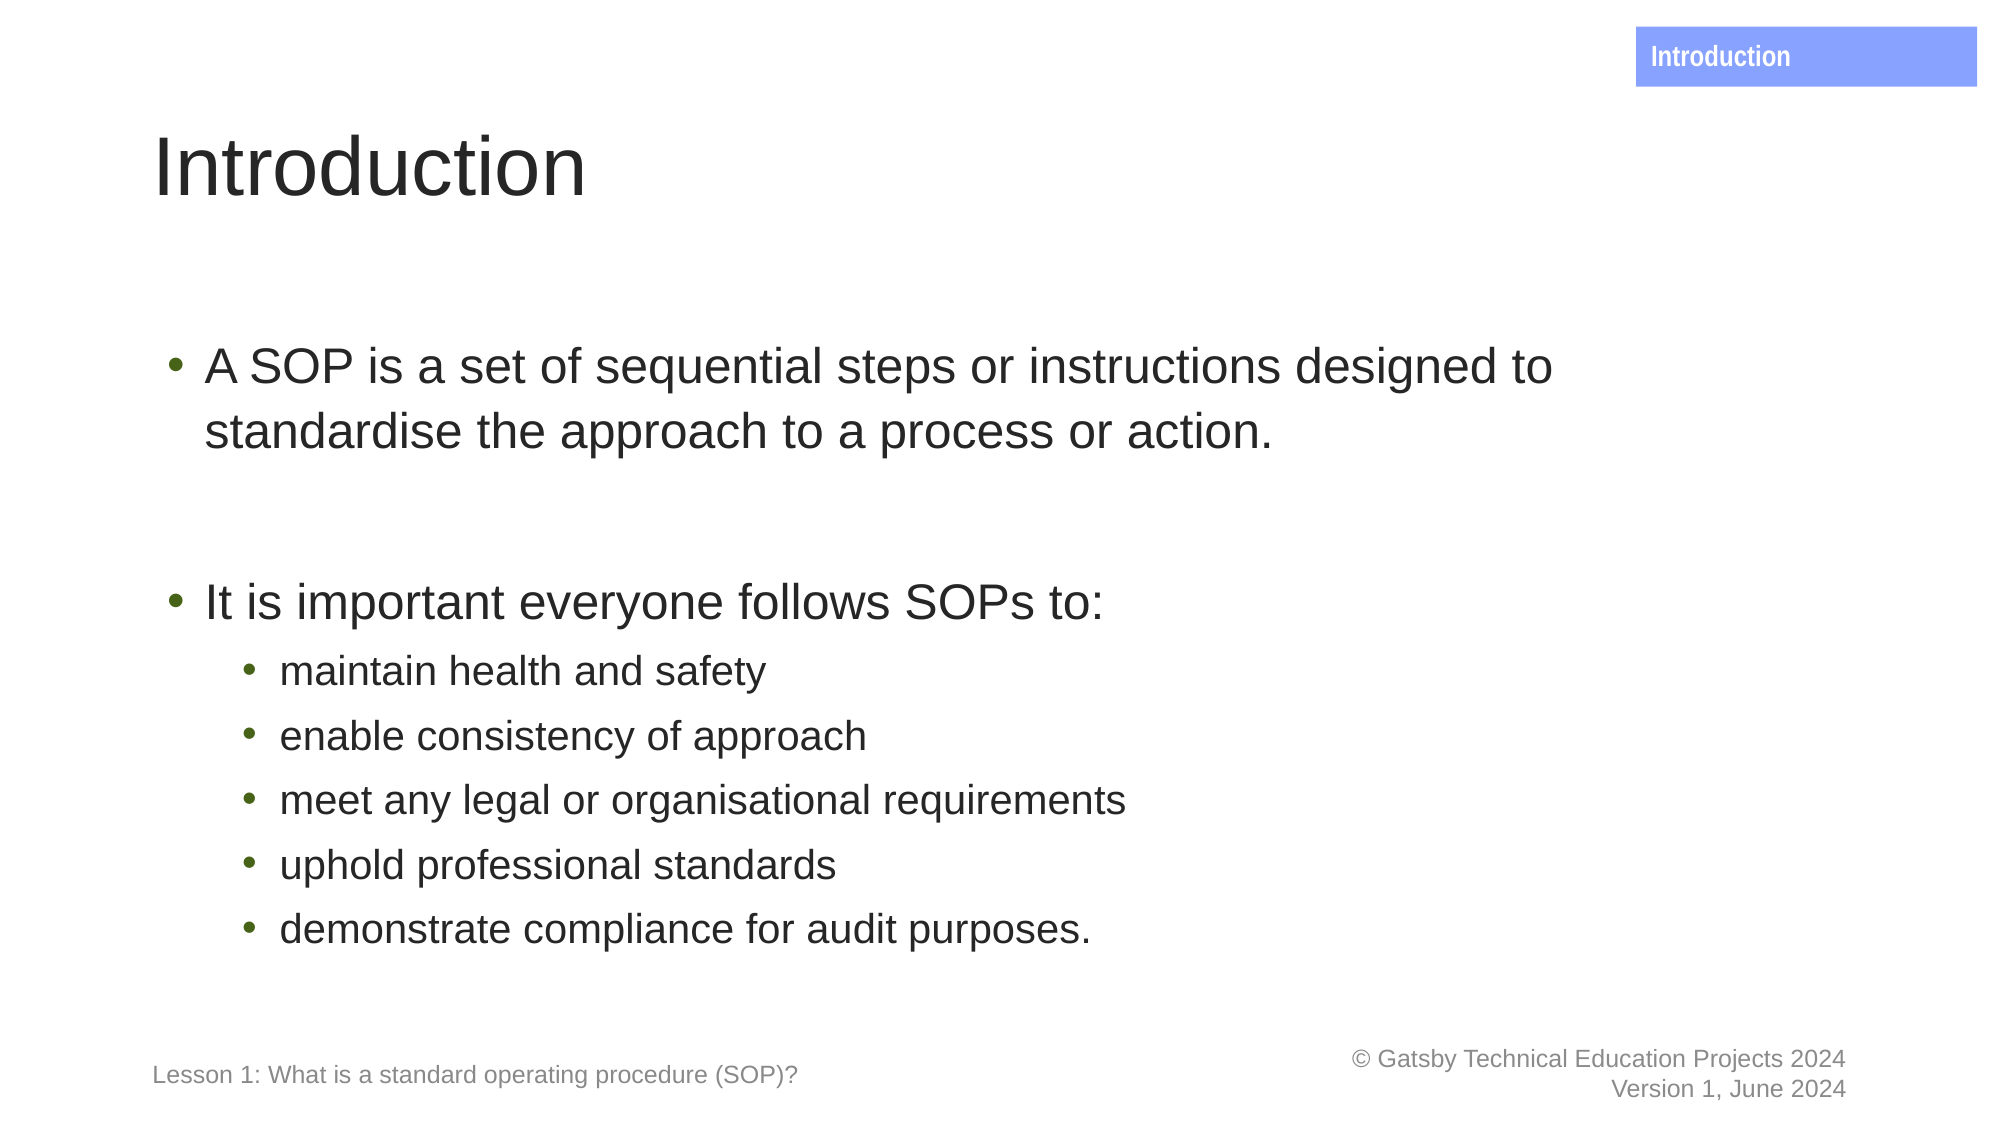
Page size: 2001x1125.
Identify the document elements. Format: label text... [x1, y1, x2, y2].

list Introduction [1636, 26, 1978, 87]
list A SOP is a set of sequential steps or instructions designed to standardise the approach to a process or action. It is important everyone follows SOPs to: maintain health and safety enable consistency of approach meet any legal or organisational requirements uphold professional standards demonstrate compliance for audit purposes. [137, 299, 1840, 1014]
list Lesson 1: What is a standard operating procedure (SOP)? [137, 1042, 829, 1103]
title Introduction [137, 59, 1863, 278]
